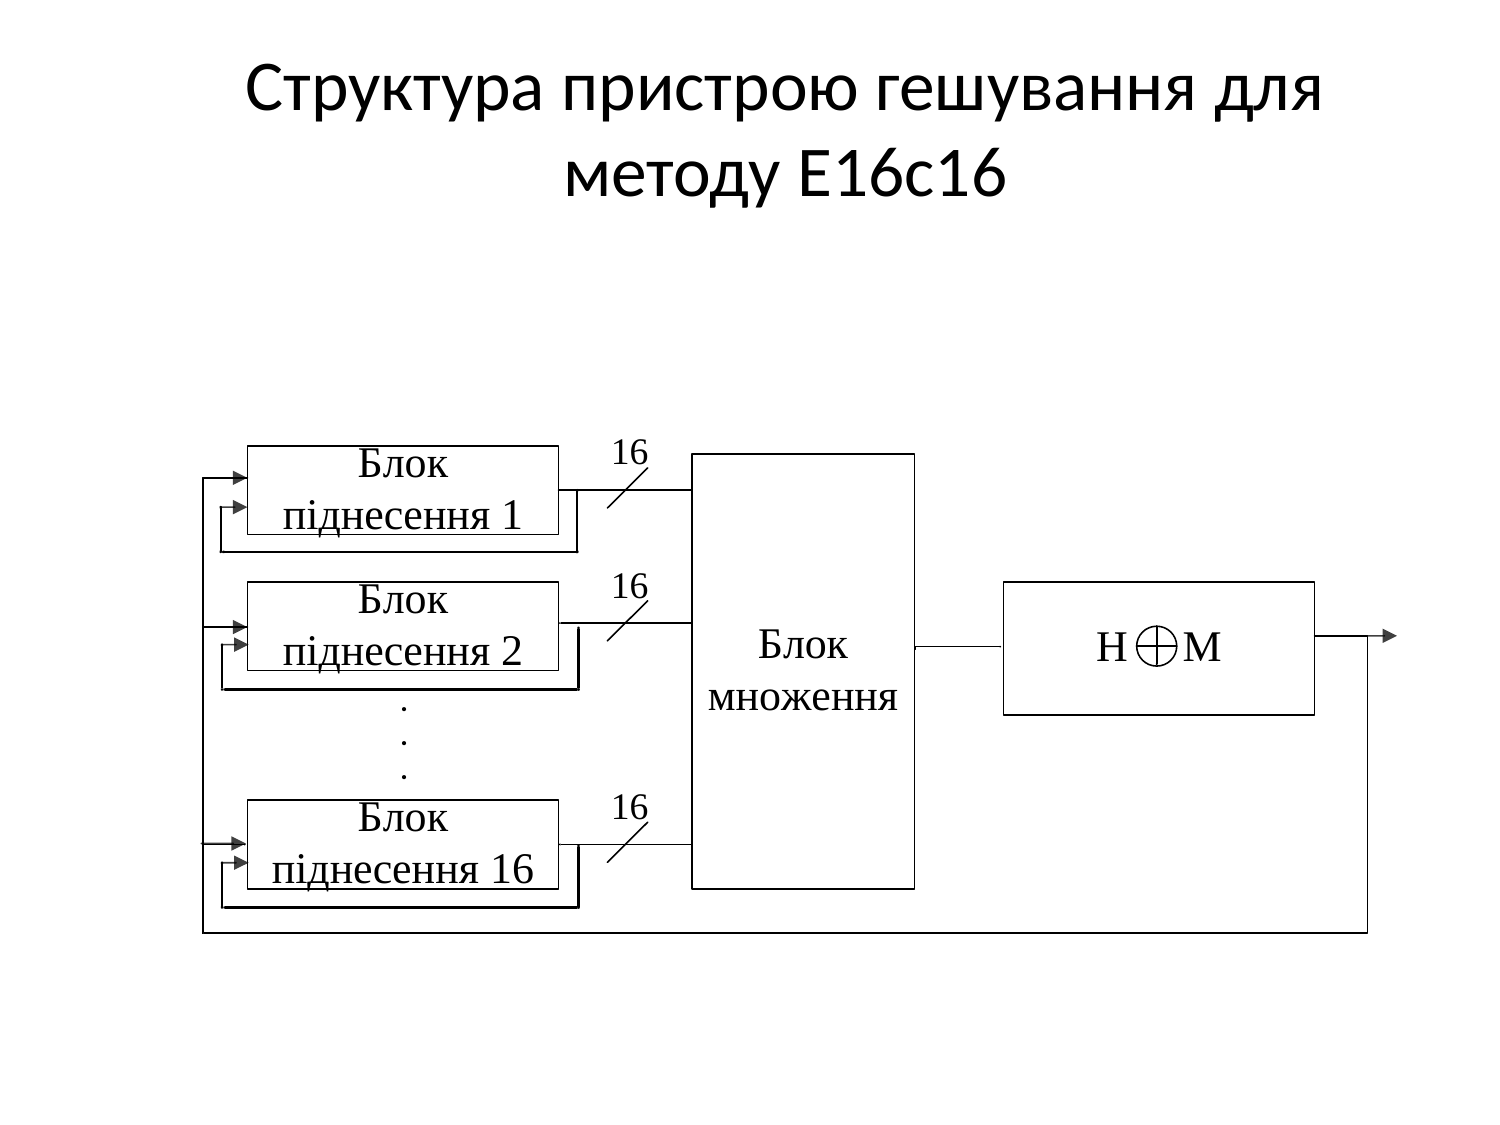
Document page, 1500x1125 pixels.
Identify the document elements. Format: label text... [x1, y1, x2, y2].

title Структура пристрою гешування для методу Е16с16 [147, 30, 1424, 219]
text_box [91, 326, 1409, 965]
